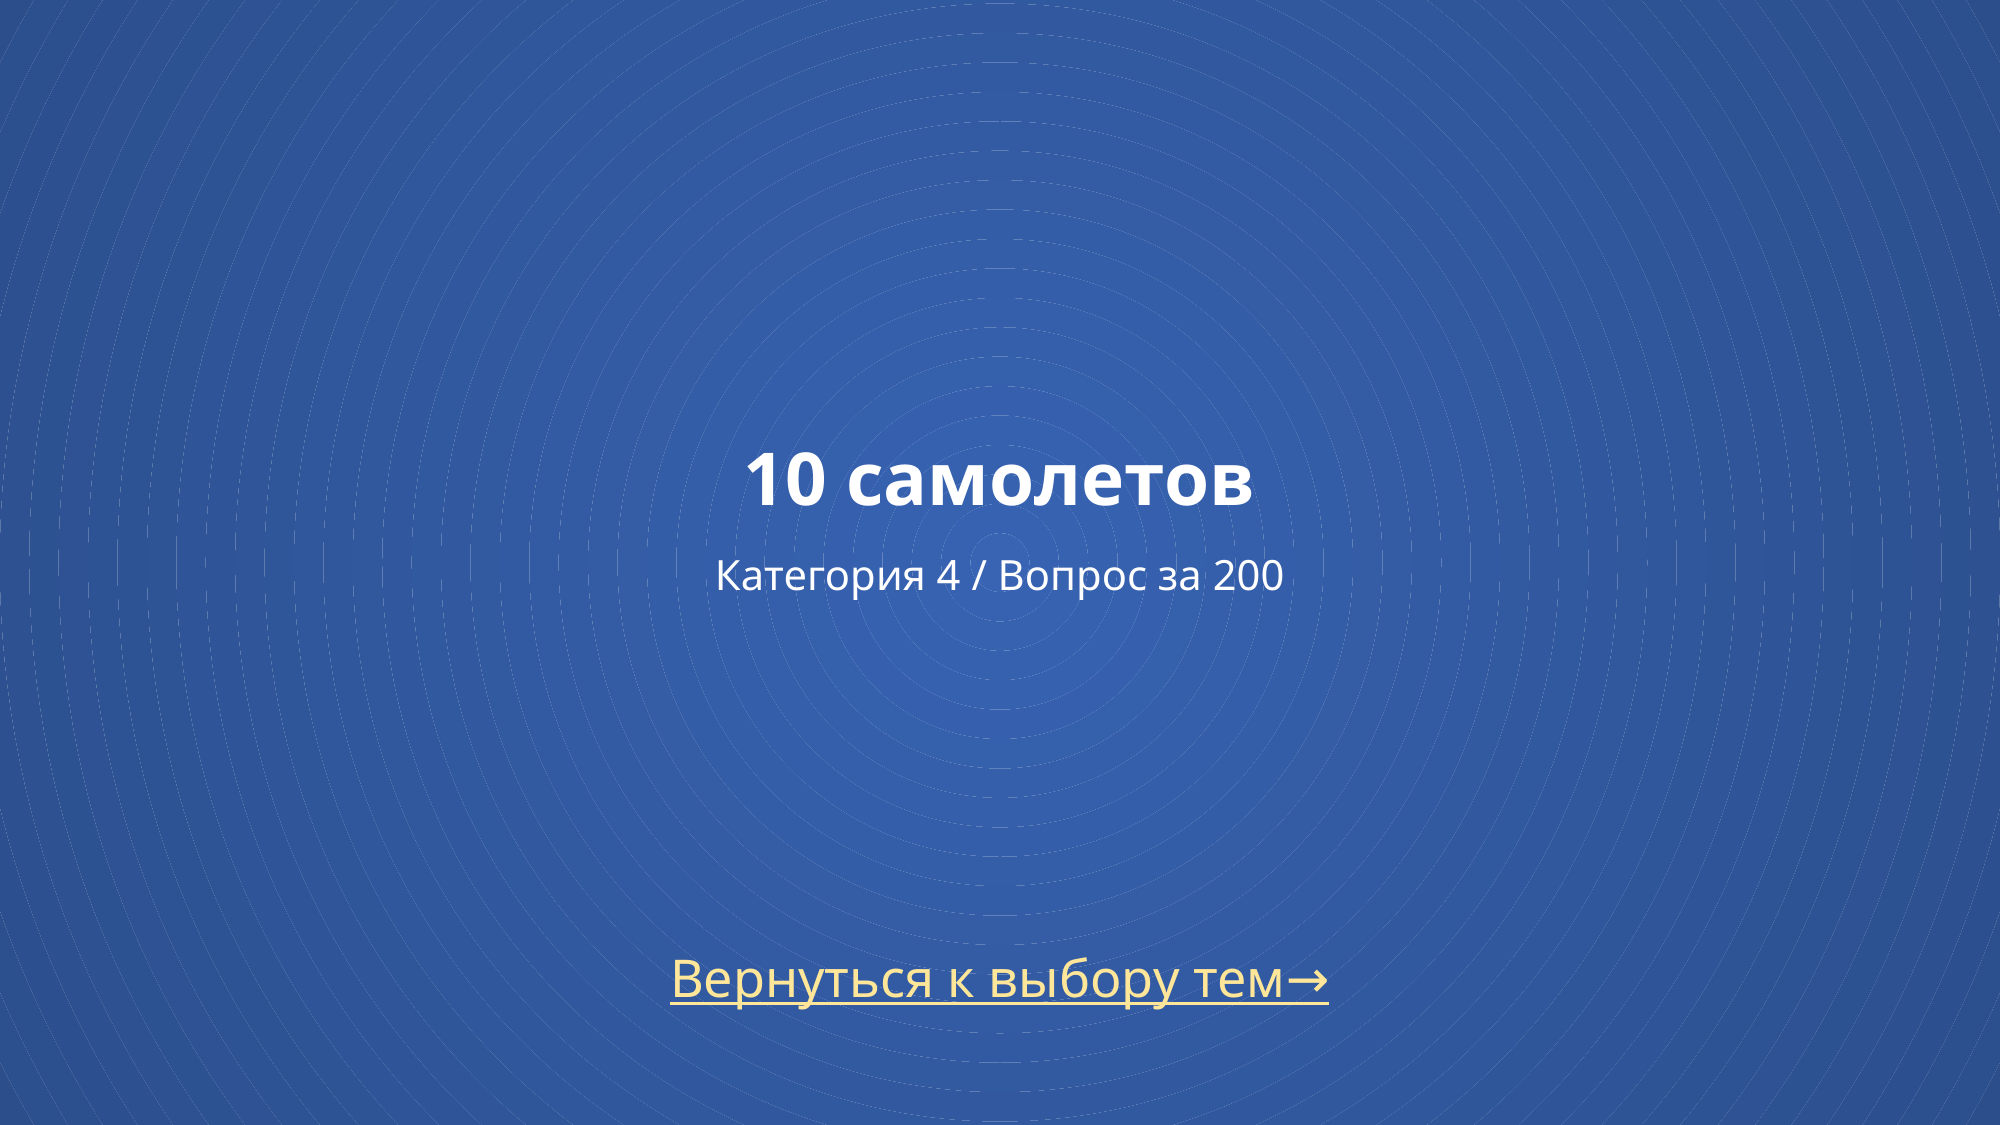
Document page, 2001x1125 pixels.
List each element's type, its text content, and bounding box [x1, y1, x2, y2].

title 10 самолетов Категория 4 / Вопрос за 200 [117, 396, 1883, 646]
text_box Вернуться к выбору тем→ [655, 938, 1345, 1016]
